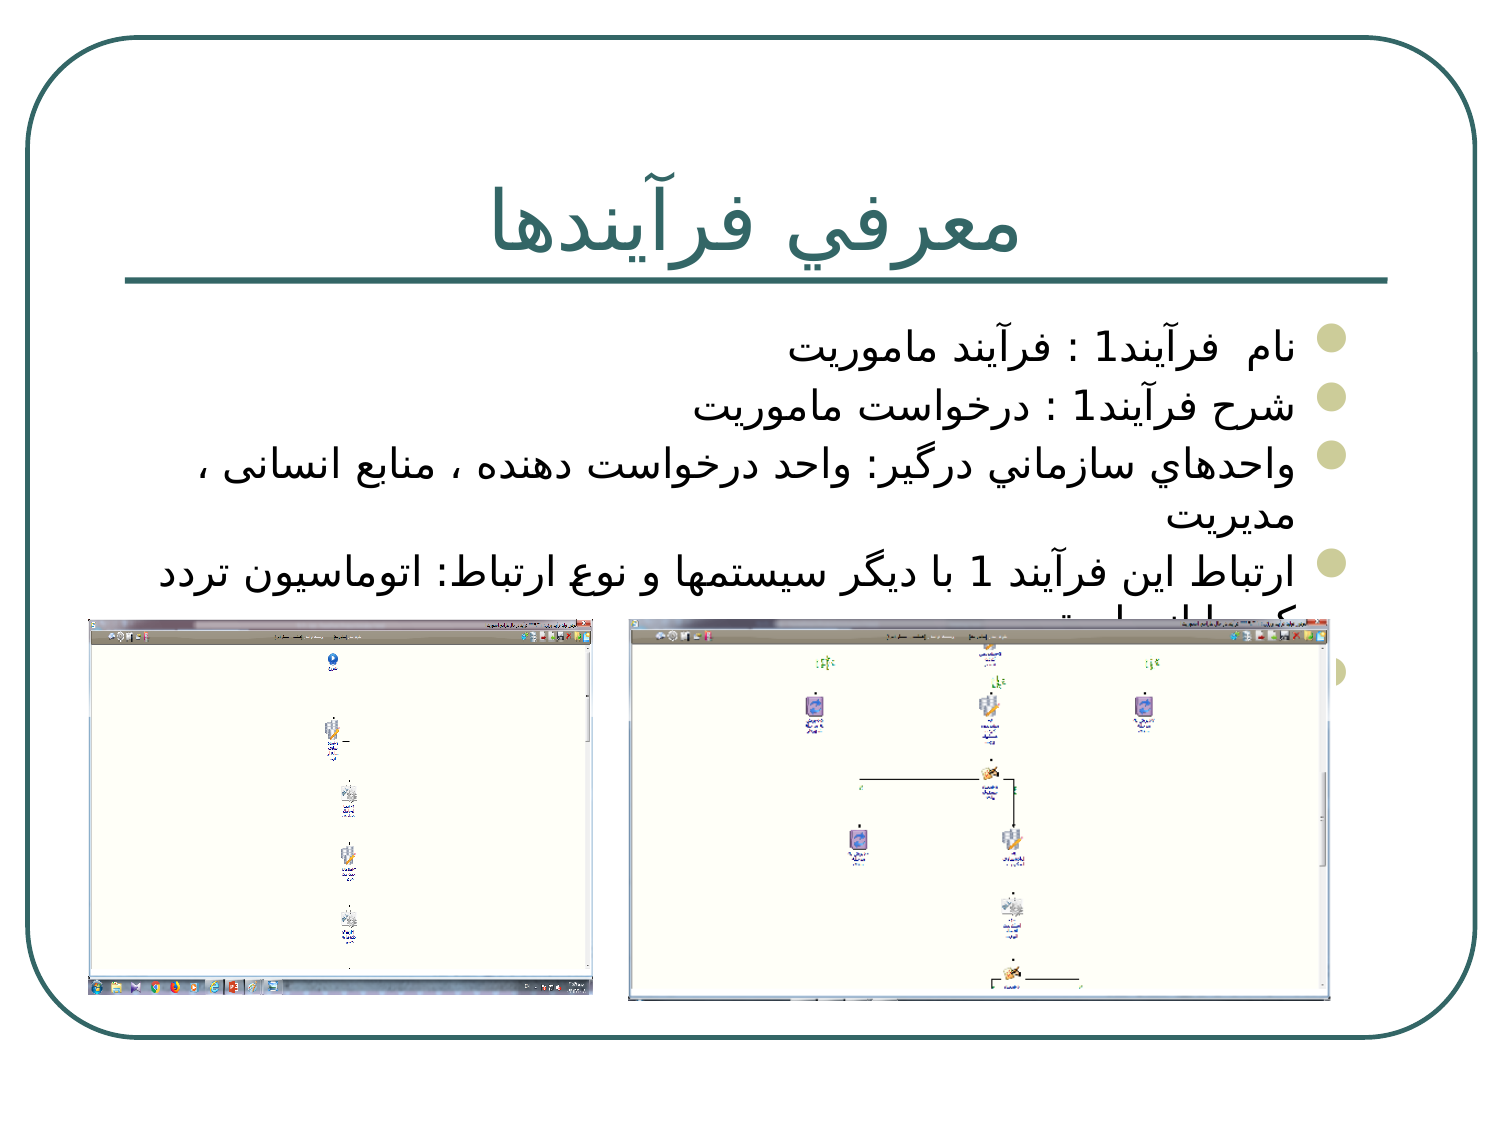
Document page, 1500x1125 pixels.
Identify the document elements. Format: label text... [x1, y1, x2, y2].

picture [88, 618, 593, 1001]
title معرفي فرآيندها [125, 87, 1388, 275]
picture [628, 618, 1337, 1001]
list نام فرآيند1 : فرآیند ماموریت شرح فرآيند1 : درخواست ماموریت واحدهاي سازماني درگير: واحد درخواست دهنده ، منابع انسانی ، مدیریت ارتباط اين فرآيند 1 با ديگر سيستمها و نوع ارتباط: اتوماسیون تردد کسرا از طریق وب سرویس تصوير فرآيند 1 : [125, 312, 1388, 975]
